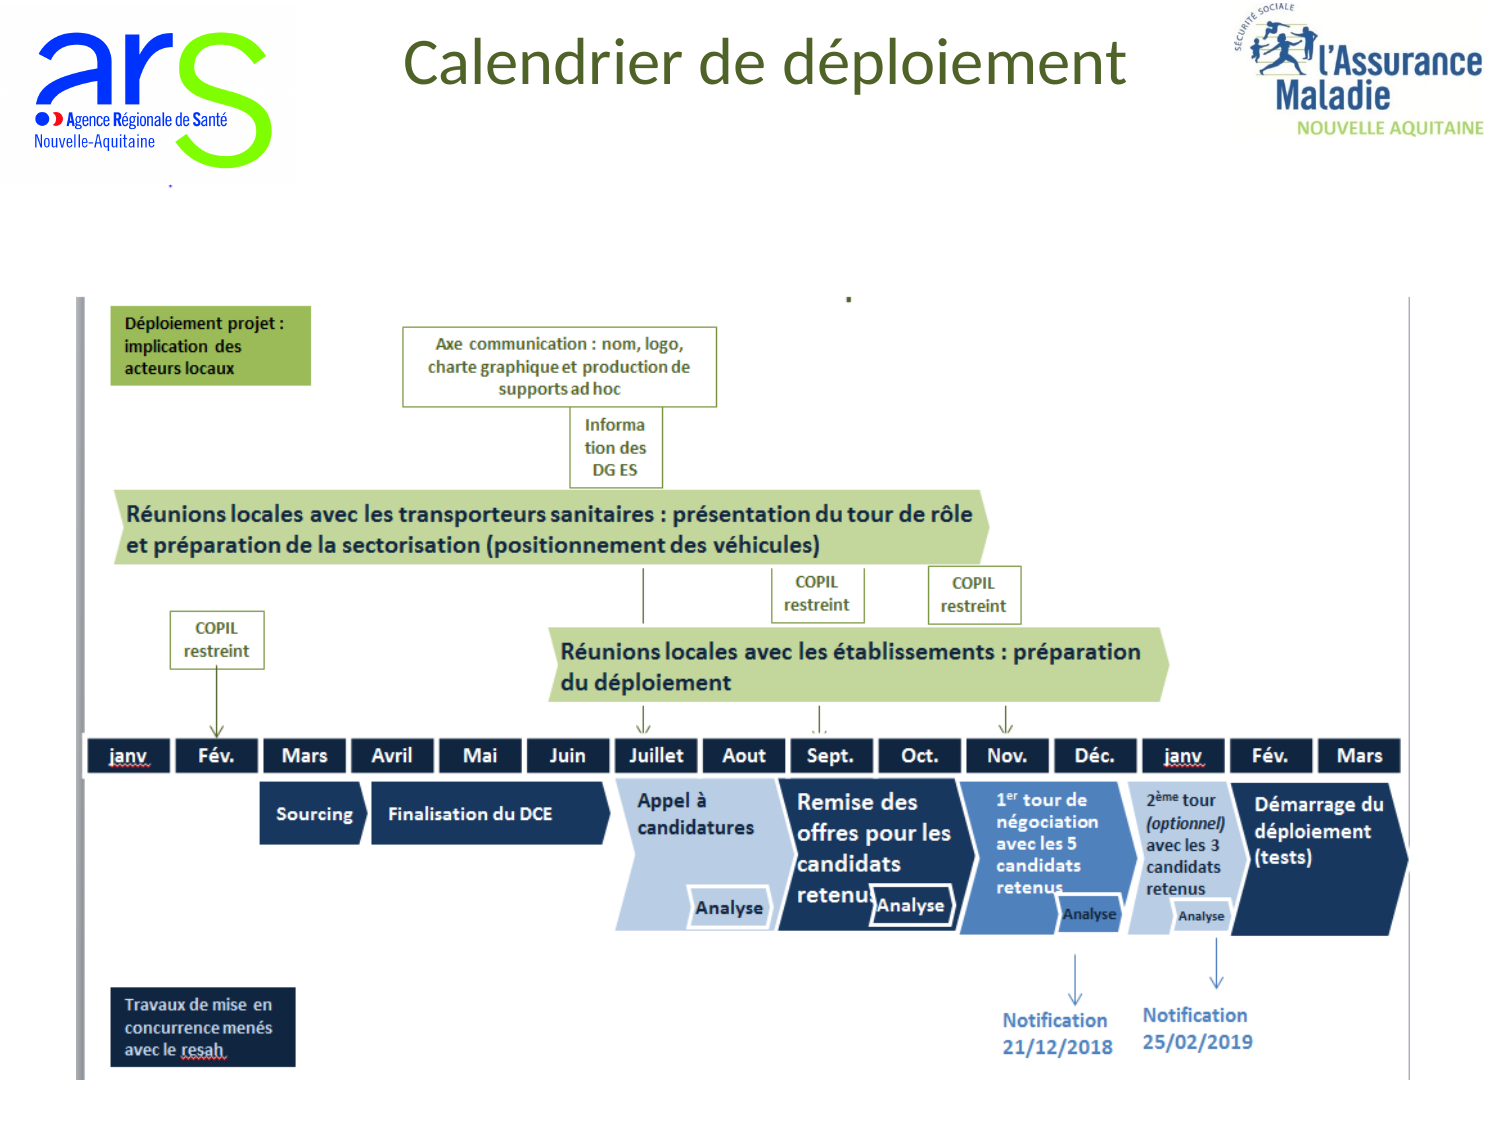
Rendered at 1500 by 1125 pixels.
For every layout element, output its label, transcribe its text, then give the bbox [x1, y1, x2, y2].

picture [0, 3, 1410, 1080]
text_box Calendrier de déploiement [90, 19, 1441, 98]
picture [1234, 3, 1484, 138]
